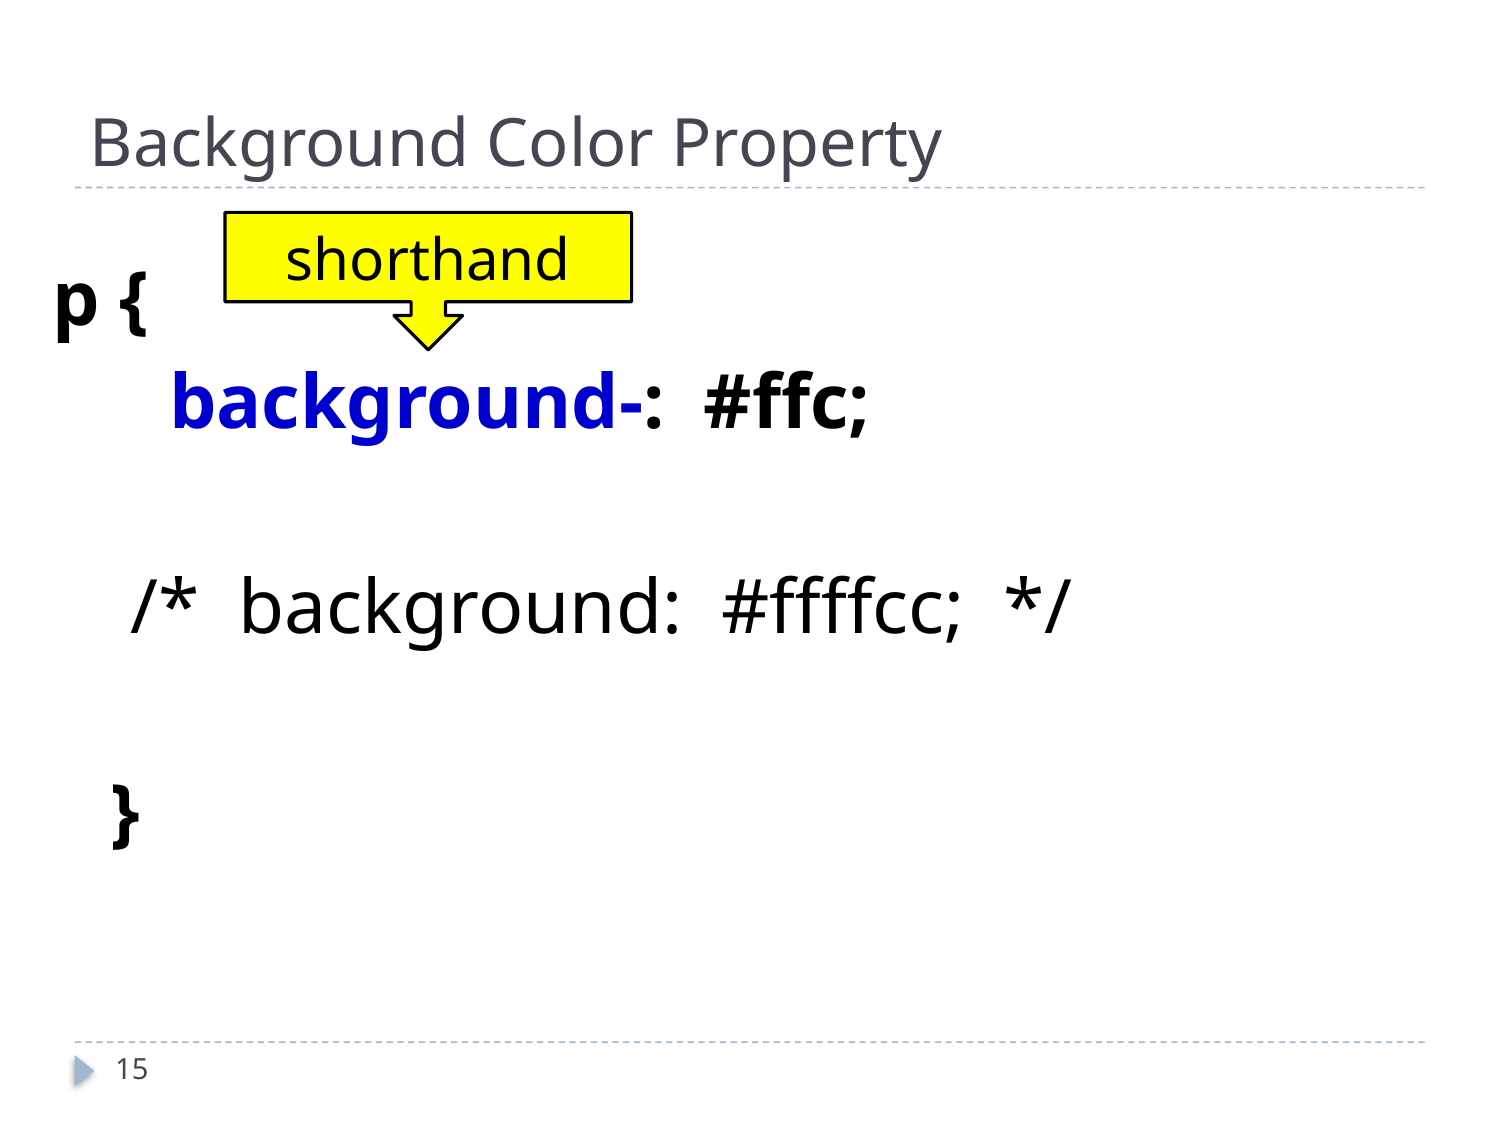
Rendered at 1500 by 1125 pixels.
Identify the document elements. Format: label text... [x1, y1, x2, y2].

title Background Color Property [75, 24, 1425, 188]
list p { background-: #ffc; /* background: #ffffcc; */ } [37, 243, 1500, 1044]
slide_number 15 [100, 1044, 426, 1103]
text_box shorthand [223, 210, 634, 352]
